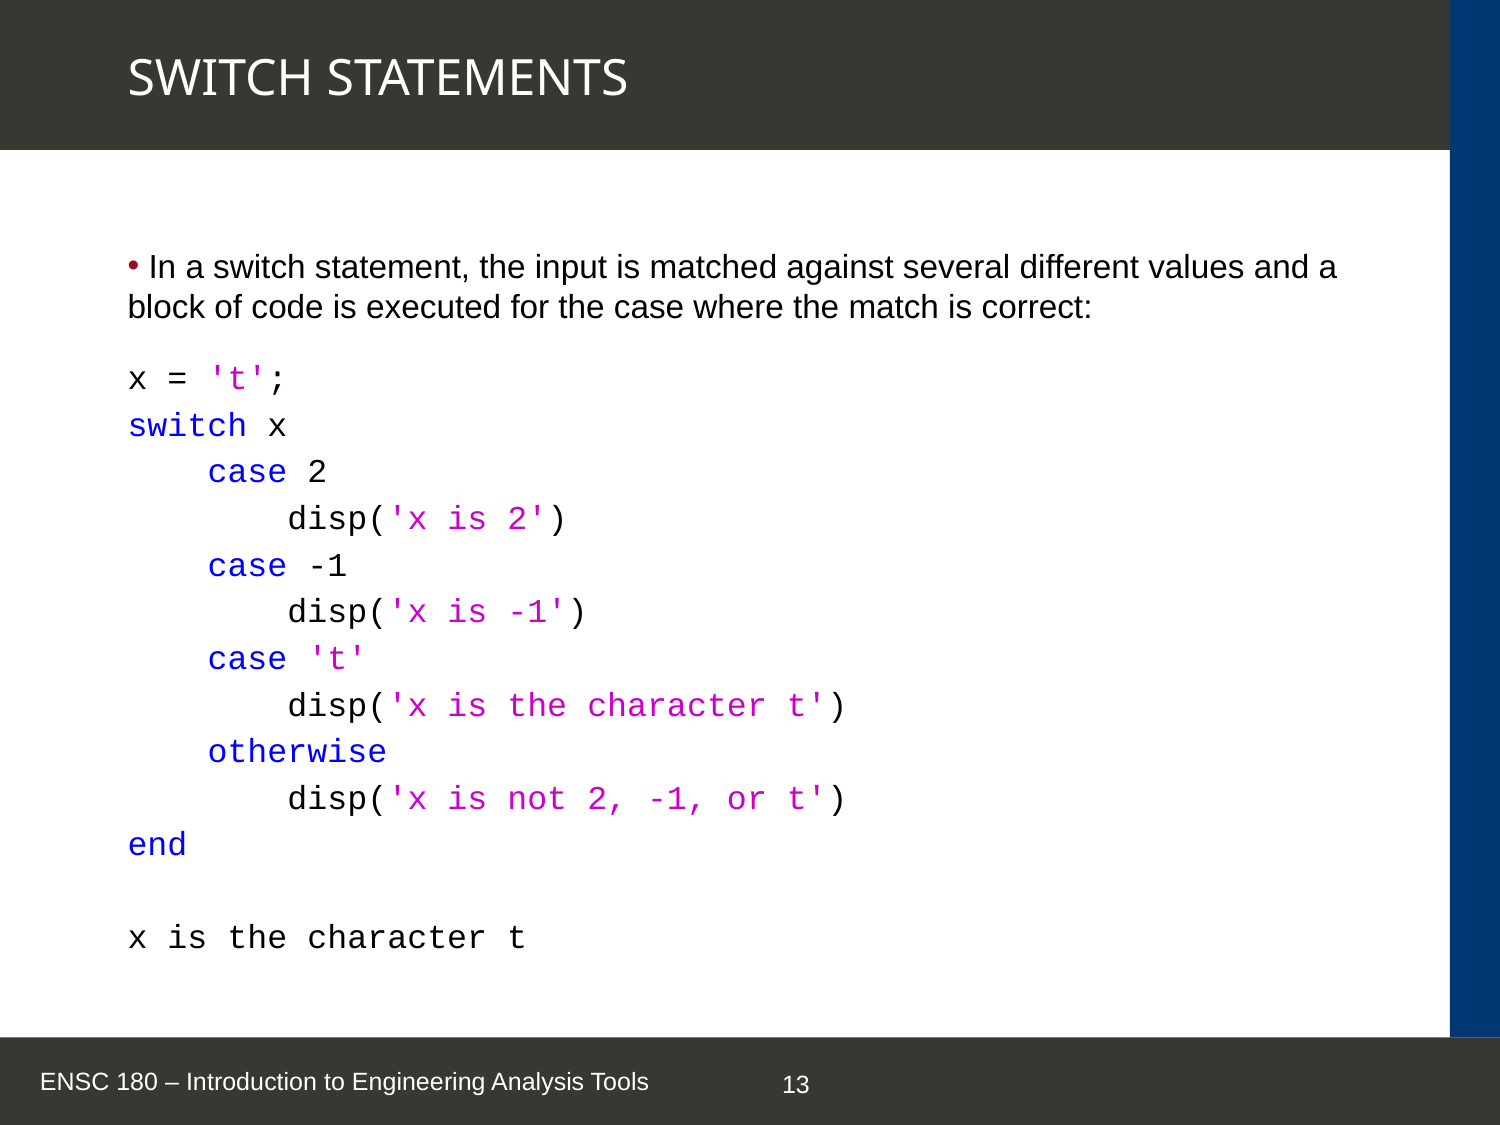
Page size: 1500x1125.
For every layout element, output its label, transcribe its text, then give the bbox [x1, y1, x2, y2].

list In a switch statement, the input is matched against several different values and a block of code is executed for the case where the match is correct: x = 't'; switch x case 2 disp('x is 2') case -1 disp('x is -1') case 't' disp('x is the character t') otherwise disp('x is not 2, -1, or t') end x is the character t [112, 237, 1388, 1029]
footer ENSC 180 – Introduction to Engineering Analysis Tools [24, 1057, 740, 1113]
title SWITCH STATEMENTS [112, 37, 1450, 138]
